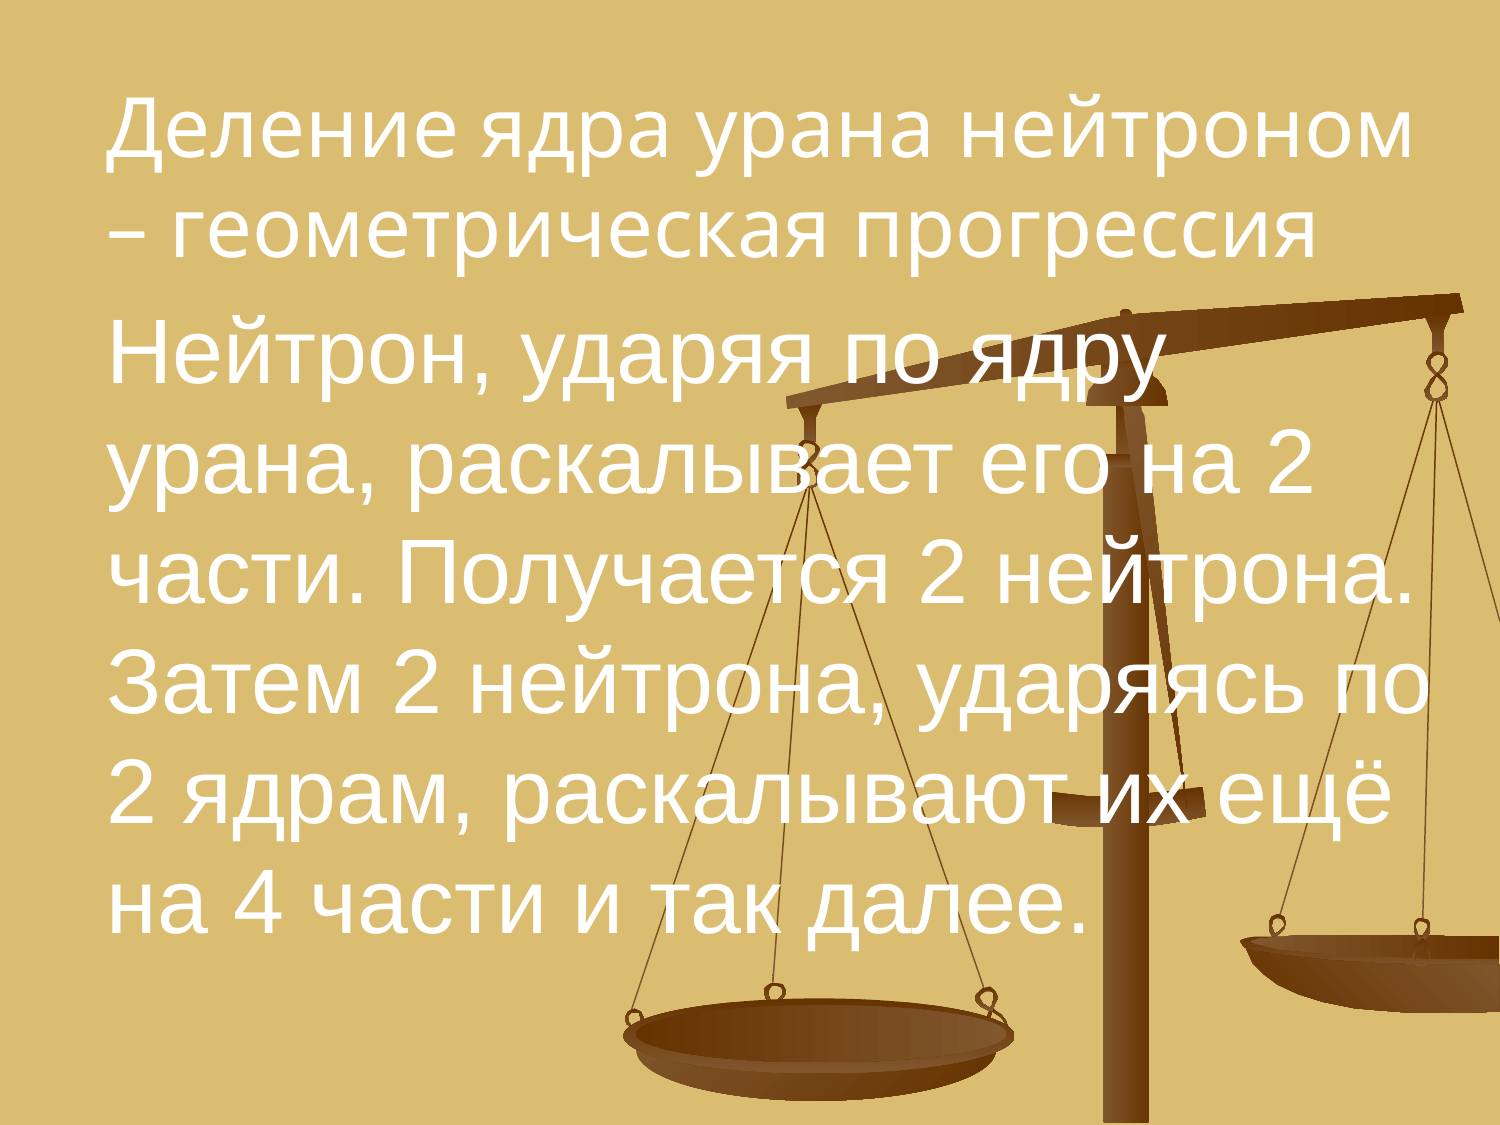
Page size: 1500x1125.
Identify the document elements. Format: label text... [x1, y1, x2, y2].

list Деление ядра урана нейтроном – геометрическая прогрессия Нейтрон, ударяя по ядру урана, раскалывает его на 2 части. Получается 2 нейтрона. Затем 2 нейтрона, ударяясь по 2 ядрам, раскалывают их ещё на 4 части и так далее. [34, 66, 1454, 1067]
